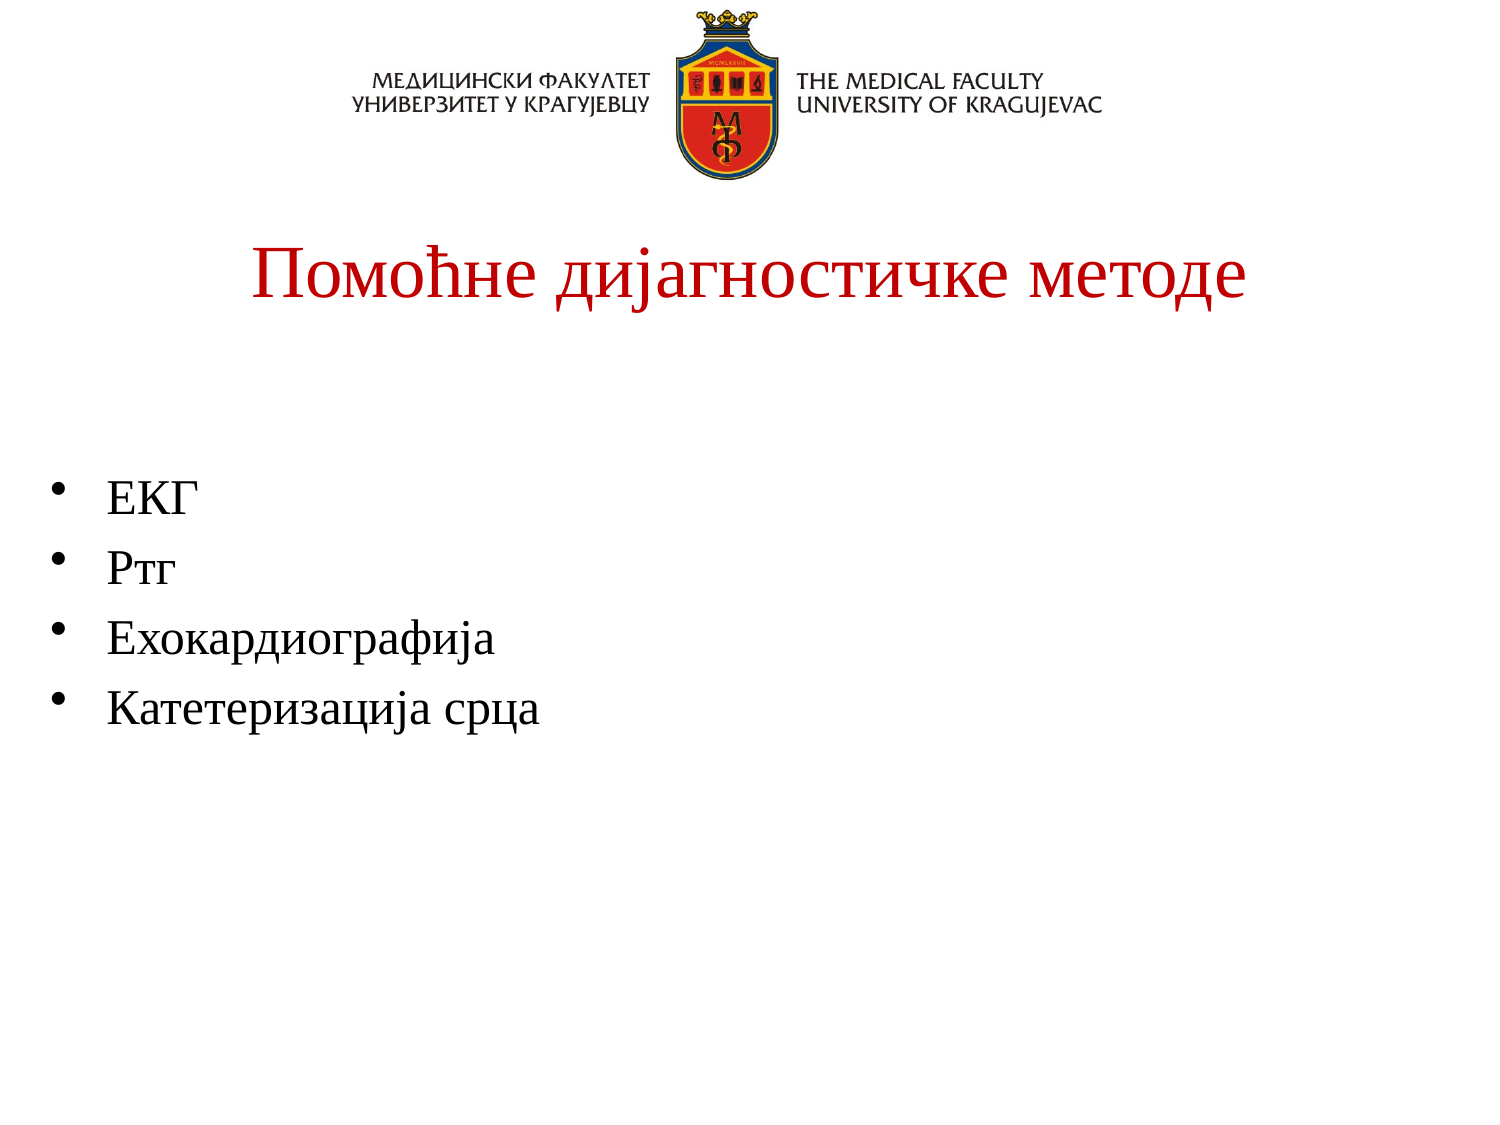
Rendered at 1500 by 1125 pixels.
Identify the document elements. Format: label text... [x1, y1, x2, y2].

title Помоћне дијагностичке методе [75, 174, 1425, 362]
list ЕКГ Ртг Ехокардиографија Катетеризација срца [35, 457, 1465, 1032]
picture [328, 0, 1125, 174]
